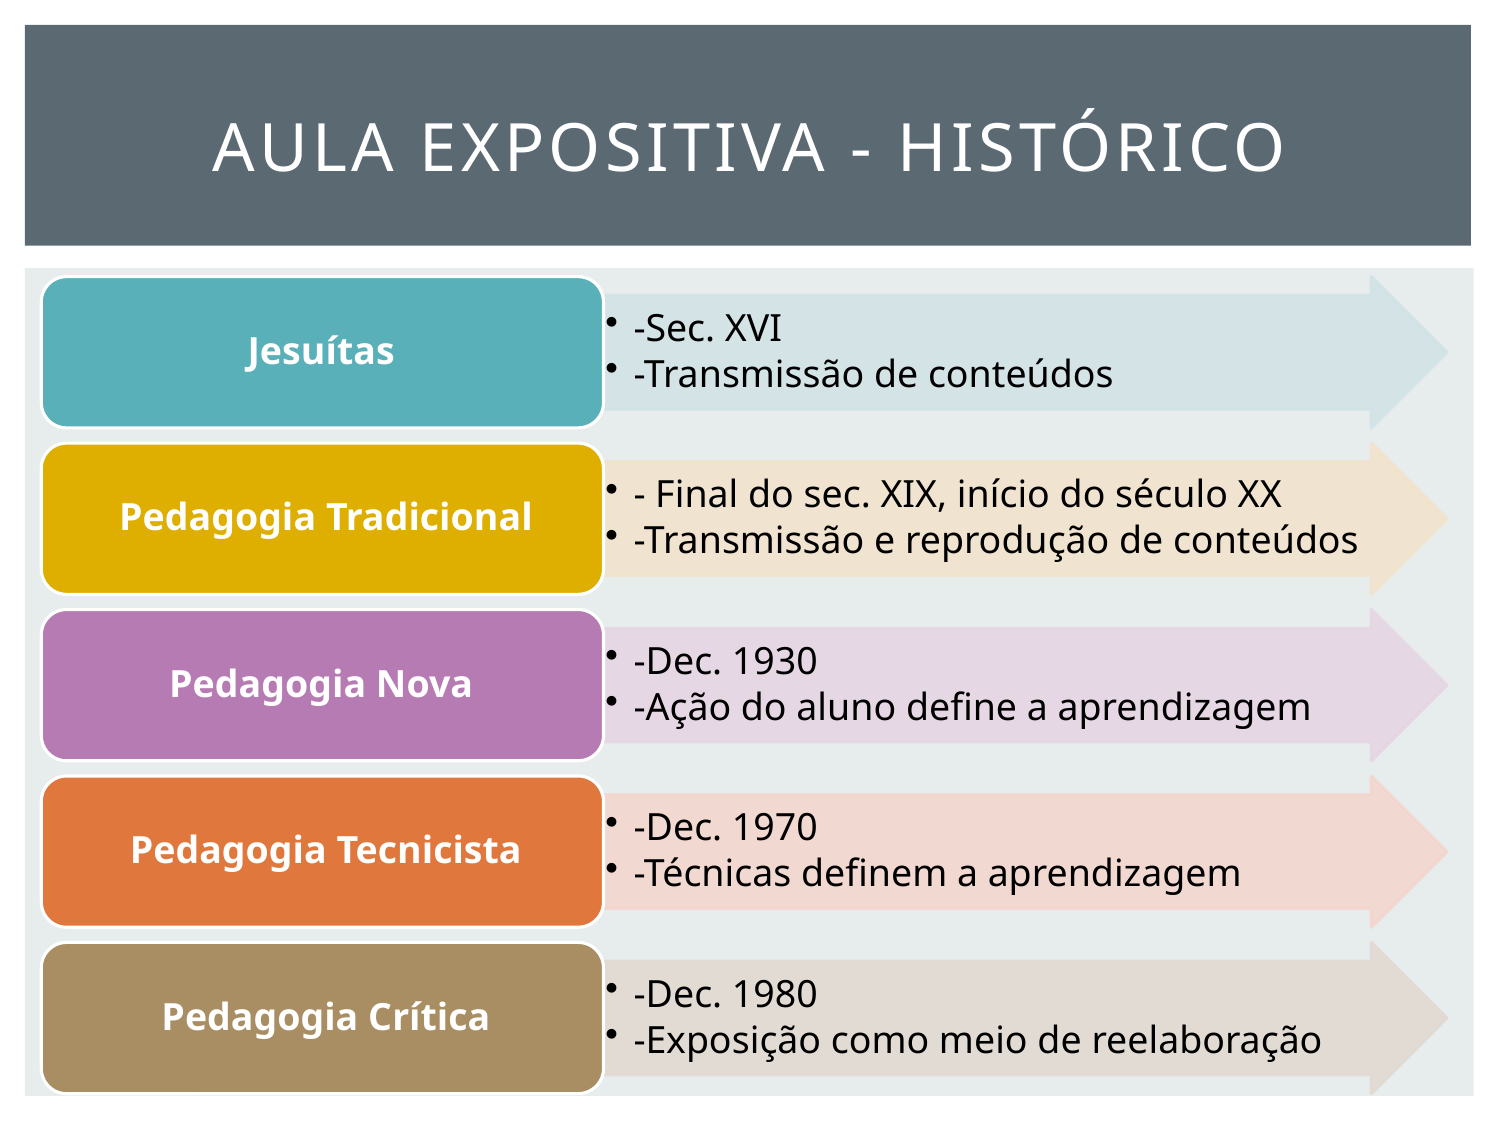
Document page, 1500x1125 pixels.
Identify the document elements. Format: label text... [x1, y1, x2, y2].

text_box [40, 276, 1448, 1095]
title Aula Expositiva - Histórico [62, 58, 1438, 232]
